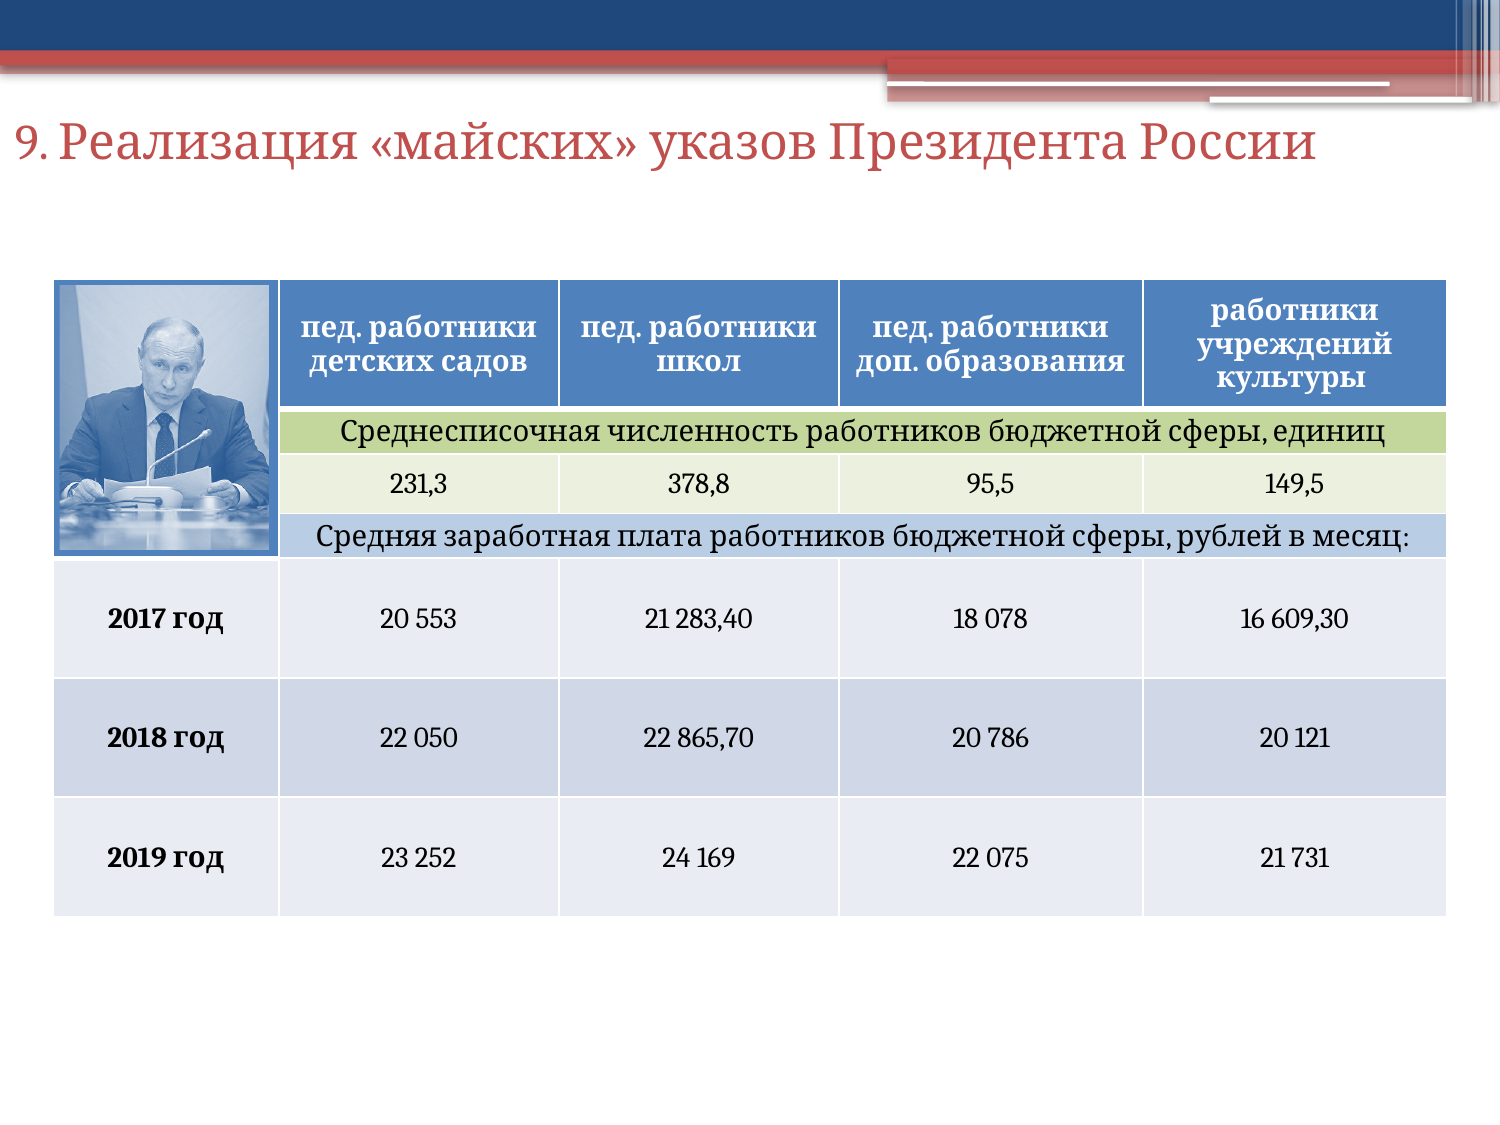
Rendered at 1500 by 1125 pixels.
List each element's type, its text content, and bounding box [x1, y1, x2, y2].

table_cell 2017 год [54, 561, 278, 677]
table_header пед. работники доп. образования [840, 280, 1142, 406]
table_cell 378,8 [560, 455, 838, 513]
table_cell 22 050 [280, 679, 558, 796]
table_cell 22 075 [840, 798, 1142, 916]
table_cell Среднесписочная численность работников бюджетной сферы, единиц [280, 412, 1446, 453]
table_cell Средняя заработная плата работников бюджетной сферы, рублей в месяц: [280, 514, 1446, 557]
table_cell 18 078 [840, 559, 1142, 677]
table_cell 21 731 [1144, 798, 1446, 916]
table_cell 20 121 [1144, 679, 1446, 796]
text_box 9. Реализация «майских» указов Президента России [0, 101, 1500, 177]
table_cell 24 169 [560, 798, 838, 916]
table_header пед. работники школ [560, 280, 838, 406]
table_header [54, 280, 278, 556]
picture [59, 285, 270, 550]
table_cell 95,5 [840, 455, 1142, 513]
table_cell 149,5 [1144, 455, 1446, 513]
table_cell 21 283,40 [560, 559, 838, 677]
table_cell 2019 год [54, 798, 278, 916]
table_cell 22 865,70 [560, 679, 838, 796]
table_header пед. работники детских садов [280, 280, 558, 406]
table_cell 231,3 [280, 455, 558, 513]
table_cell 20 786 [840, 679, 1142, 796]
table_cell 2018 год [54, 679, 278, 796]
table_cell 23 252 [280, 798, 558, 916]
table_cell 16 609,30 [1144, 559, 1446, 677]
table_cell 20 553 [280, 559, 558, 677]
table_header работники учреждений культуры [1144, 280, 1446, 406]
